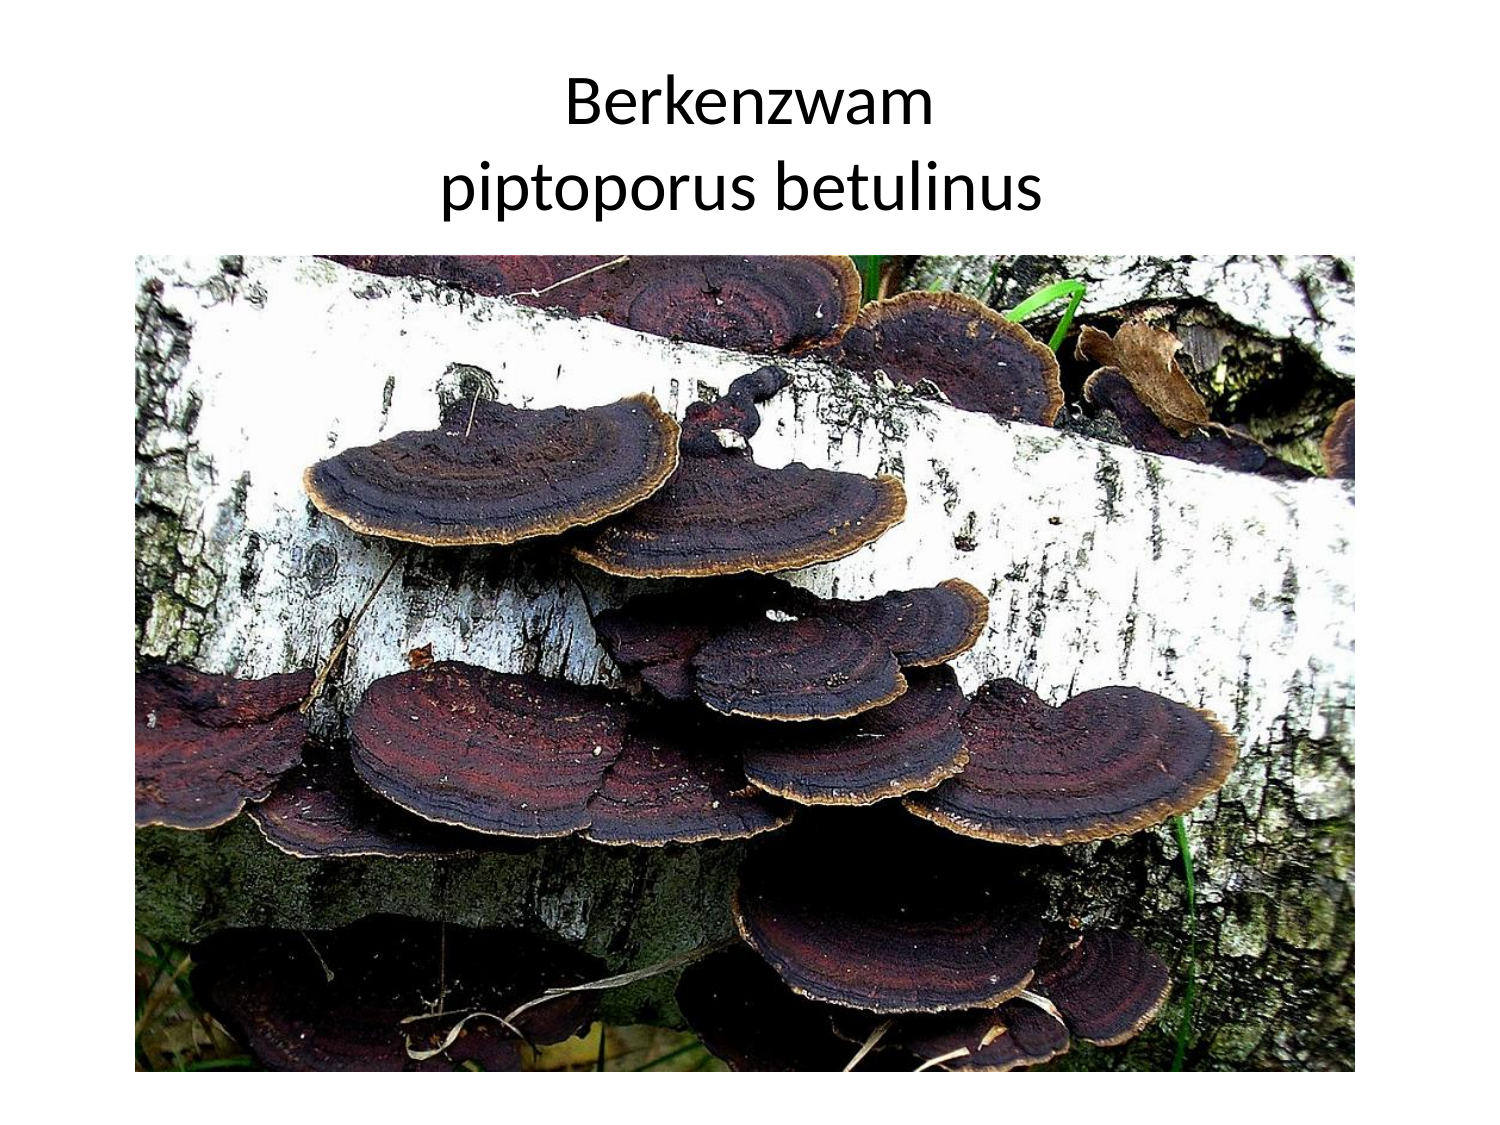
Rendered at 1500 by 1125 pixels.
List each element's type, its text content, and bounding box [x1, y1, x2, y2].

picture [135, 255, 1355, 1072]
title Berkenzwam piptoporus betulinus [75, 45, 1425, 233]
